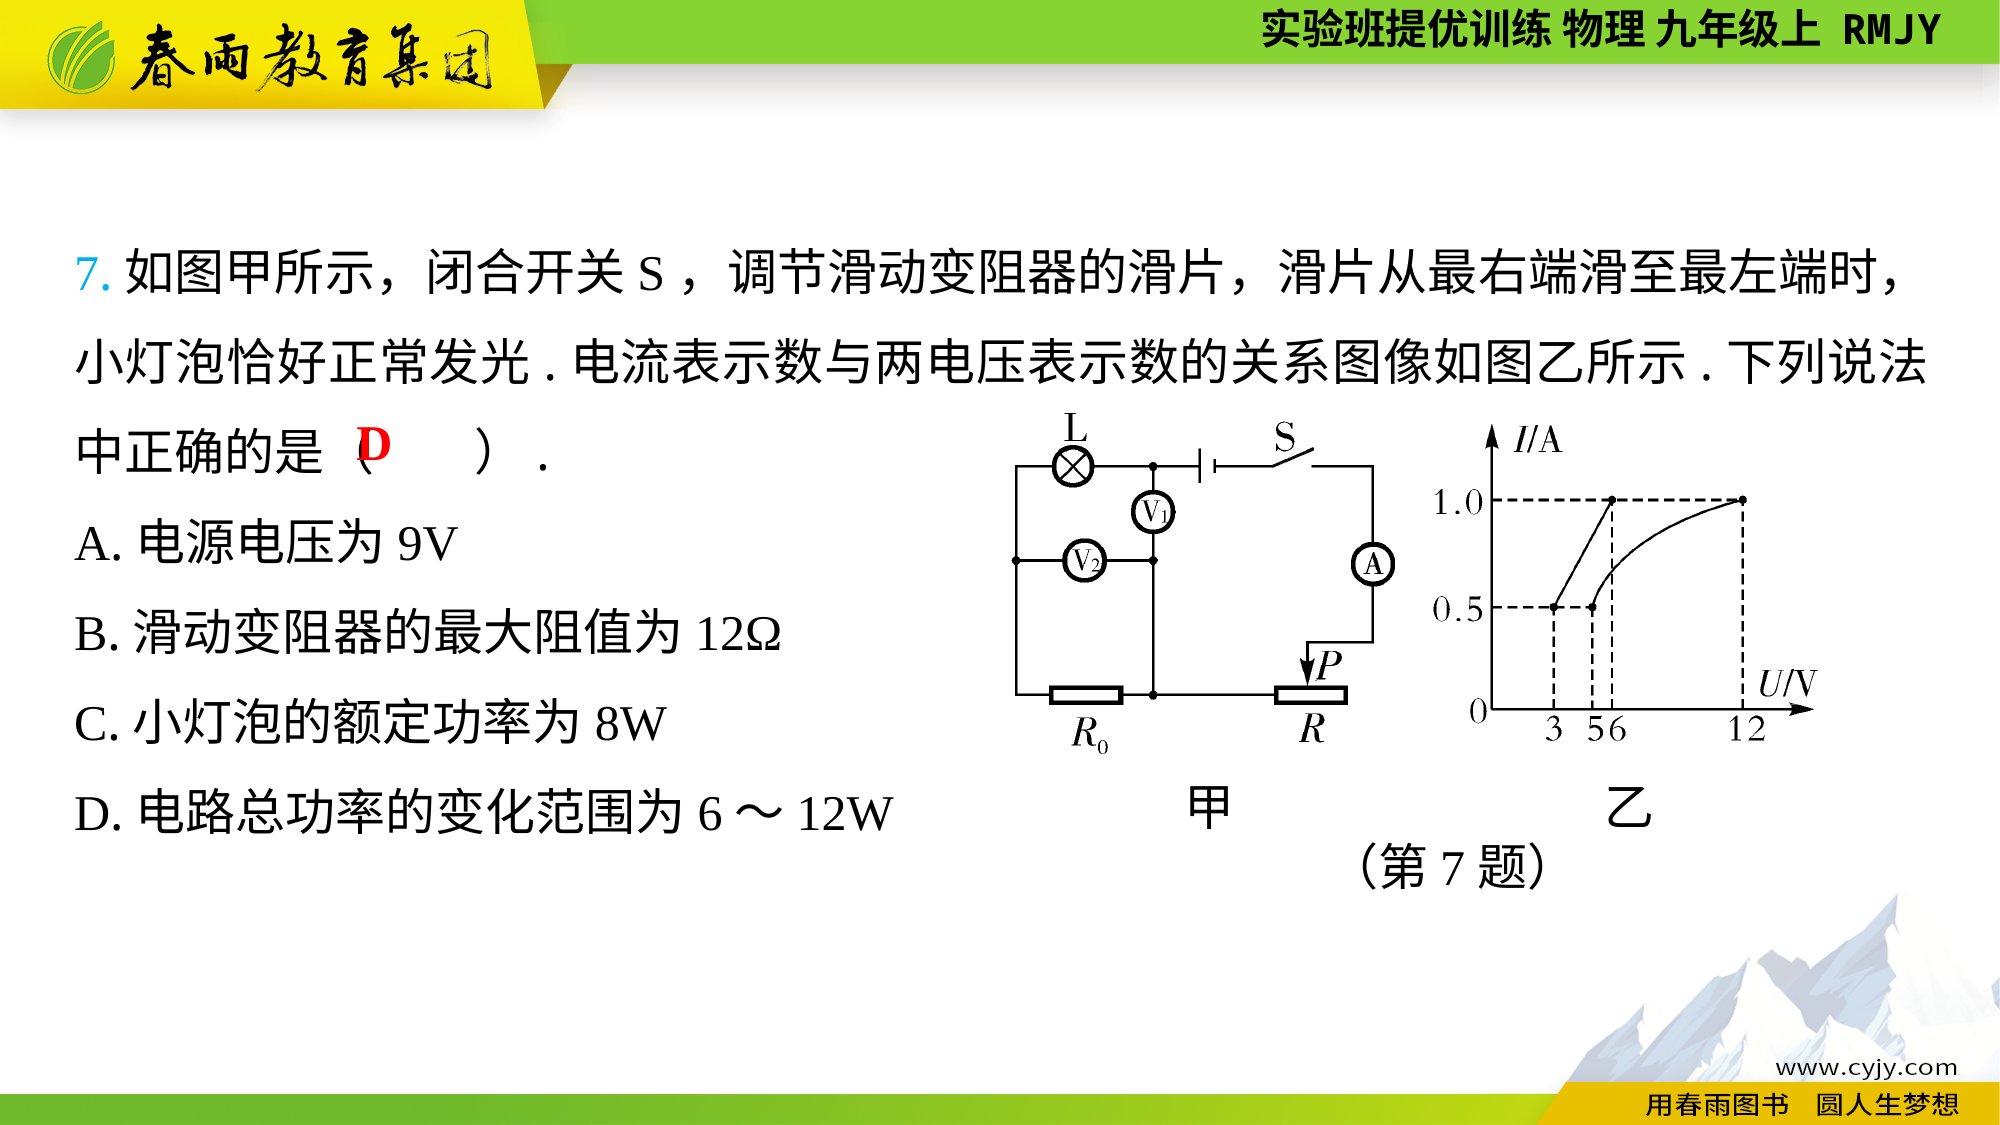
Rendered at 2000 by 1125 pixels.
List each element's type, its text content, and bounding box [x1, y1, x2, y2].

text_box D [341, 403, 408, 478]
picture [0, 0, 2000, 1125]
list 7.如图甲所示，闭合开关S，调节滑动变阻器的滑片，滑片从最右端滑至最左端时，小灯泡恰好正常发光.电流表示数与两电压表示数的关系图像如图乙所示.下列说法中正确的是（ ）. A.电源电压为9V B.滑动变阻器的最大阻值为12Ω C.小灯泡的额定功率为8W D.电路总功率的变化范围为6～12W [59, 202, 1944, 843]
text_box 甲 乙 （第7题） [1169, 738, 1736, 904]
